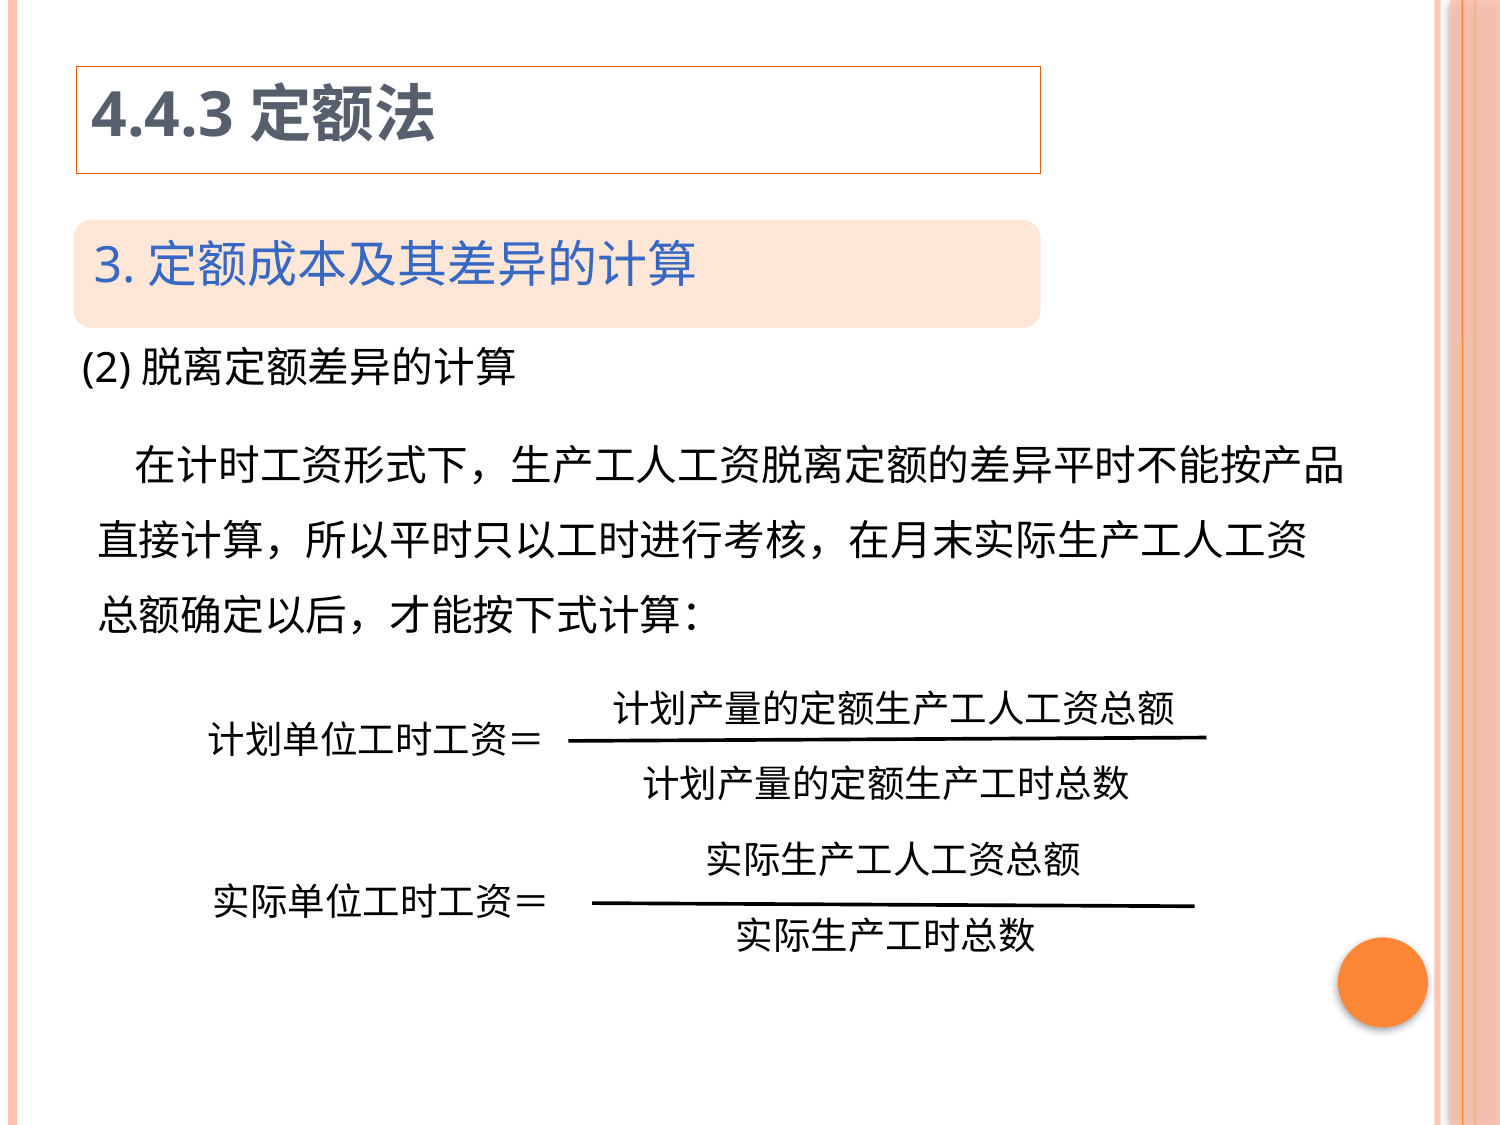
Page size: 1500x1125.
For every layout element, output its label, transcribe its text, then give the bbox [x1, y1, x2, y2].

text_box 在计时工资形式下，生产工人工资脱离定额的差异平时不能按产品直接计算，所以平时只以工时进行考核，在月末实际生产工人工资总额确定以后，才能按下式计算： [82, 406, 1365, 646]
text_box (2)脱离定额差异的计算 [67, 333, 868, 399]
text_box 4.4.3定额法 [76, 66, 1041, 174]
text_box 3.定额成本及其差异的计算 [73, 219, 1041, 328]
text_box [188, 680, 1207, 966]
